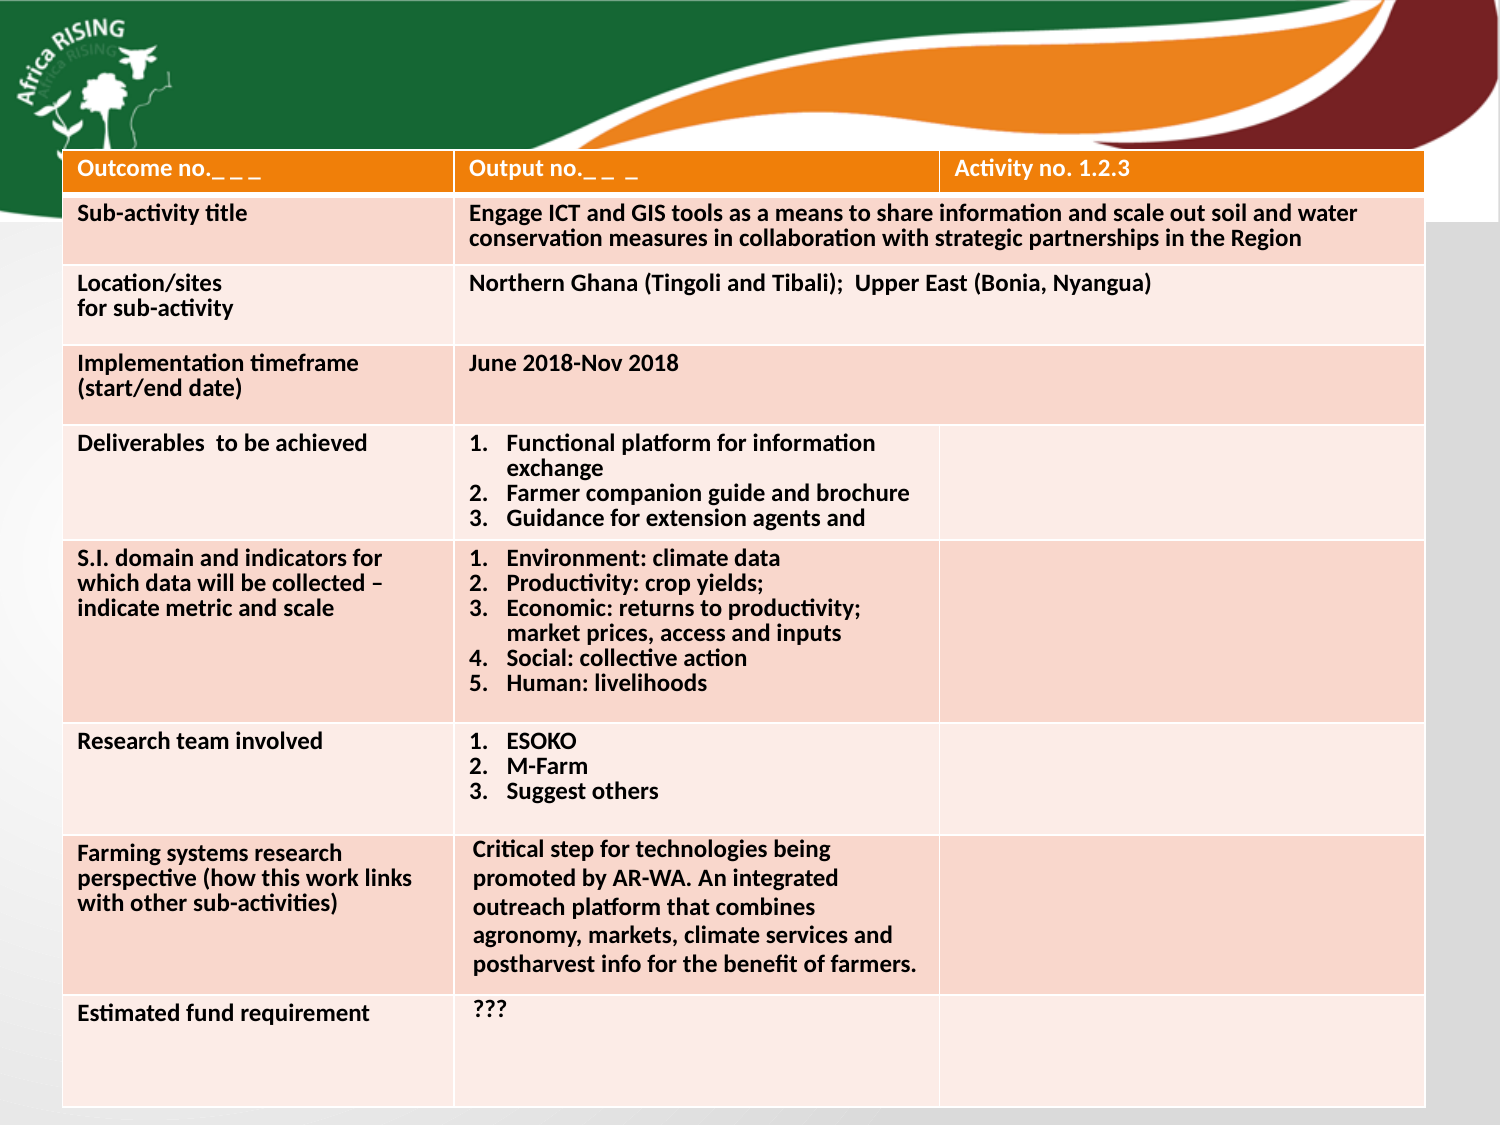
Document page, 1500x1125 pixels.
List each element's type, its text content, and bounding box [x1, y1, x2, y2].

table_cell ??? [455, 996, 939, 1106]
table_cell Critical step for technologies being promoted by AR-WA. An integrated outreach platform that combines agronomy, markets, climate services and postharvest info for the benefit of farmers. [455, 836, 939, 994]
table_cell [940, 426, 1424, 539]
table_header Outcome no._ _ _ [63, 151, 453, 192]
table_cell Engage ICT and GIS tools as a means to share information and scale out soil and water conservation measures in collaboration with strategic partnerships in the Region [455, 198, 1424, 264]
table_cell June 2018-Nov 2018 [455, 346, 1424, 424]
table_cell [940, 724, 1424, 834]
table_header Activity no. 1.2.3 [940, 151, 1424, 192]
table_cell Northern Ghana (Tingoli and Tibali); Upper East (Bonia, Nyangua) [455, 266, 1424, 344]
table_cell S.I. domain and indicators for which data will be collected – indicate metric and scale [63, 541, 453, 722]
table_header Output no._ _ _ [455, 151, 939, 192]
picture [0, 0, 1499, 222]
table_cell Implementation timeframe (start/end date) [63, 346, 453, 424]
table_cell Research team involved [63, 724, 453, 834]
table_cell Farming systems research perspective (how this work links with other sub-activities) [63, 836, 453, 994]
table_cell ESOKO M-Farm Suggest others [455, 724, 939, 834]
table_cell [940, 996, 1424, 1106]
table_cell Functional platform for information exchange Farmer companion guide and brochure Guidance for extension agents and [455, 426, 939, 539]
table_cell Sub-activity title [63, 198, 453, 264]
table_cell [940, 836, 1424, 994]
table_cell Environment: climate data Productivity: crop yields; Economic: returns to productivity; market prices, access and inputs Social: collective action Human: livelihoods [455, 541, 939, 722]
table_cell Estimated fund requirement [63, 996, 453, 1106]
table_cell Deliverables to be achieved [63, 426, 453, 539]
table_cell [940, 541, 1424, 722]
table_cell Location/sites for sub-activity [63, 266, 453, 344]
